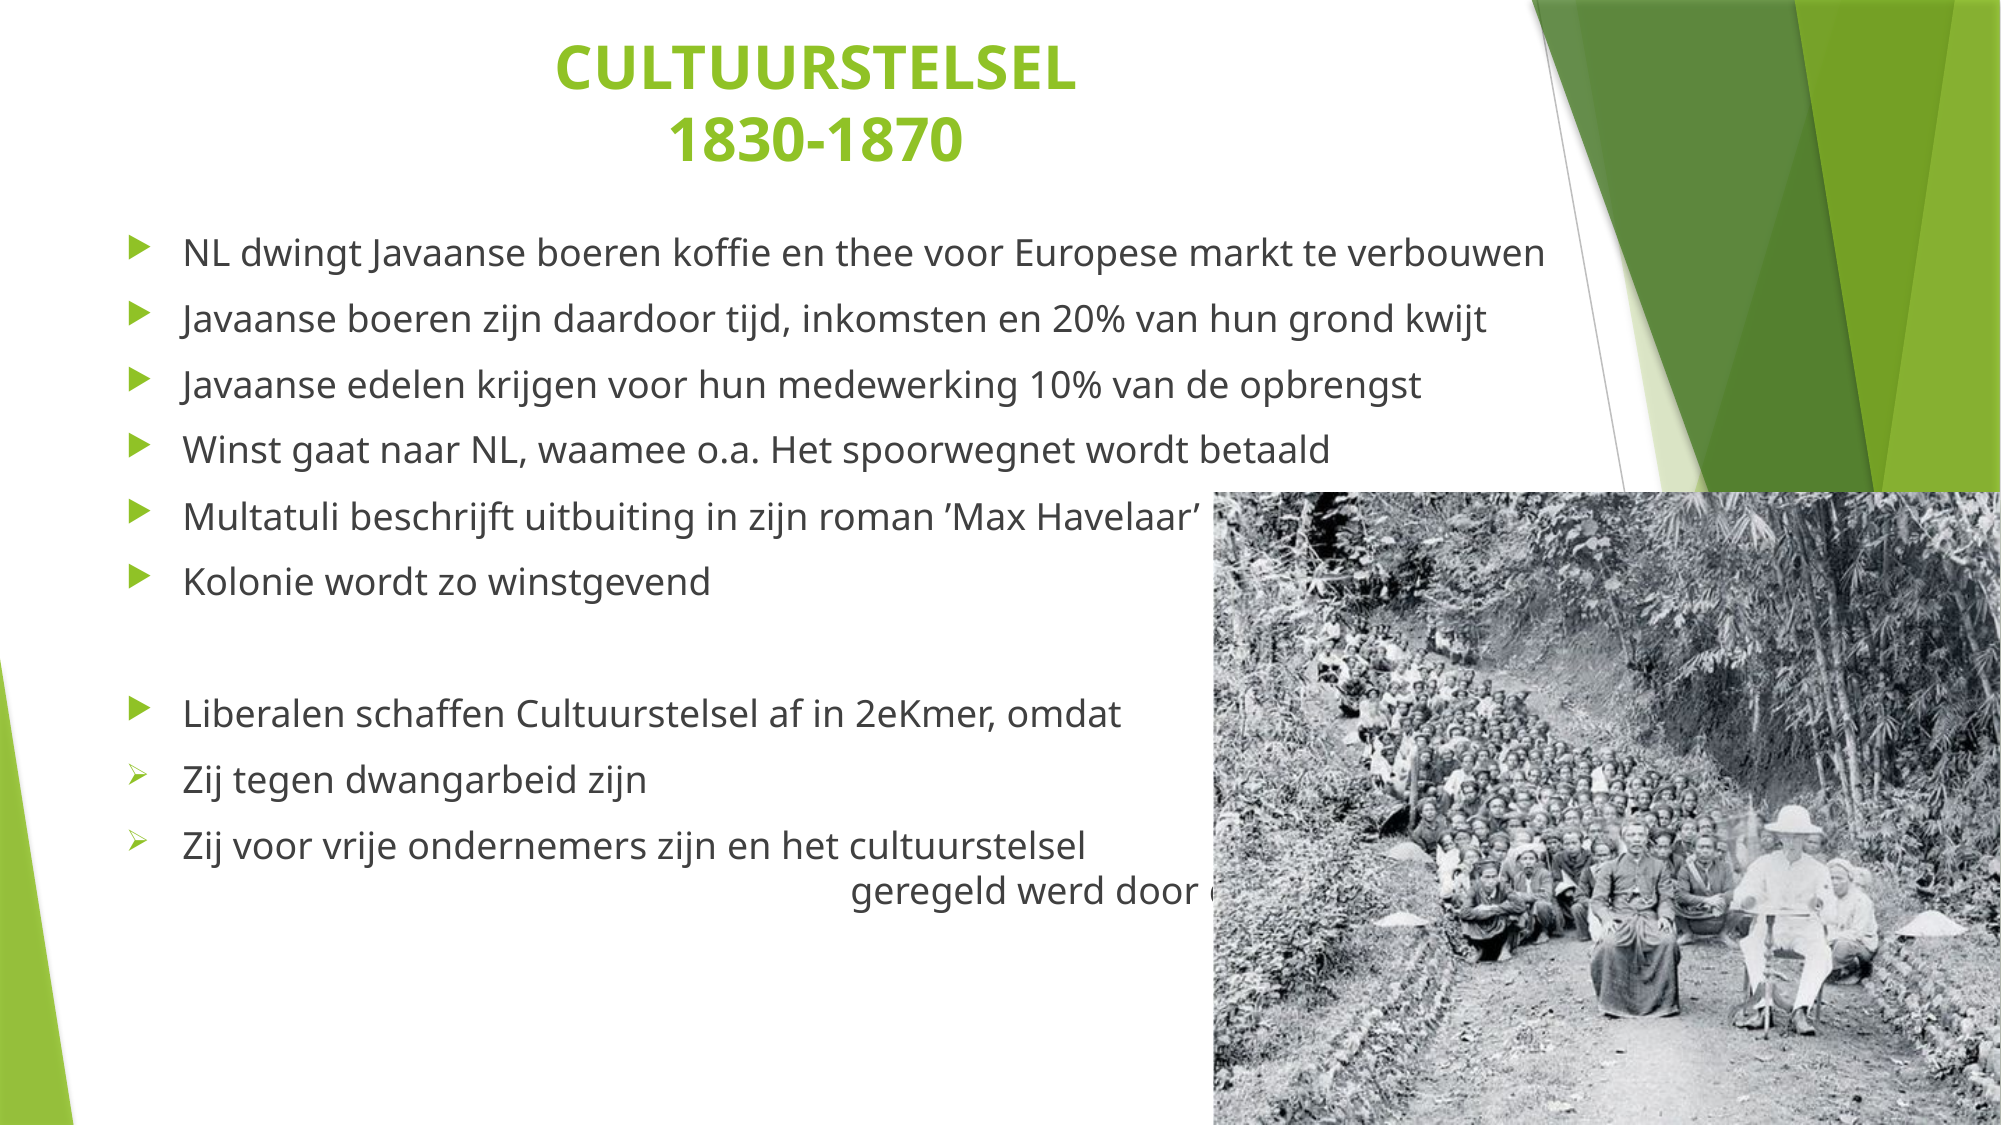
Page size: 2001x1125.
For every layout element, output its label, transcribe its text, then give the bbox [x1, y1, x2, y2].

picture [1213, 491, 2000, 1125]
list NL dwingt Javaanse boeren koffie en thee voor Europese markt te verbouwen Javaanse boeren zijn daardoor tijd, inkomsten en 20% van hun grond kwijt Javaanse edelen krijgen voor hun medewerking 10% van de opbrengst Winst gaat naar NL, waamee o.a. Het spoorwegnet wordt betaald Multatuli beschrijft uitbuiting in zijn roman ’Max Havelaar’ Kolonie wordt zo winstgevend Liberalen schaffen Cultuurstelsel af in 2eKmer, omdat Zij tegen dwangarbeid zijn Zij voor vrije ondernemers zijn en het cultuurstelsel geregeld werd door de staat [111, 221, 2000, 1113]
title CULTUURSTELSEL 1830-1870 [111, 20, 1522, 184]
